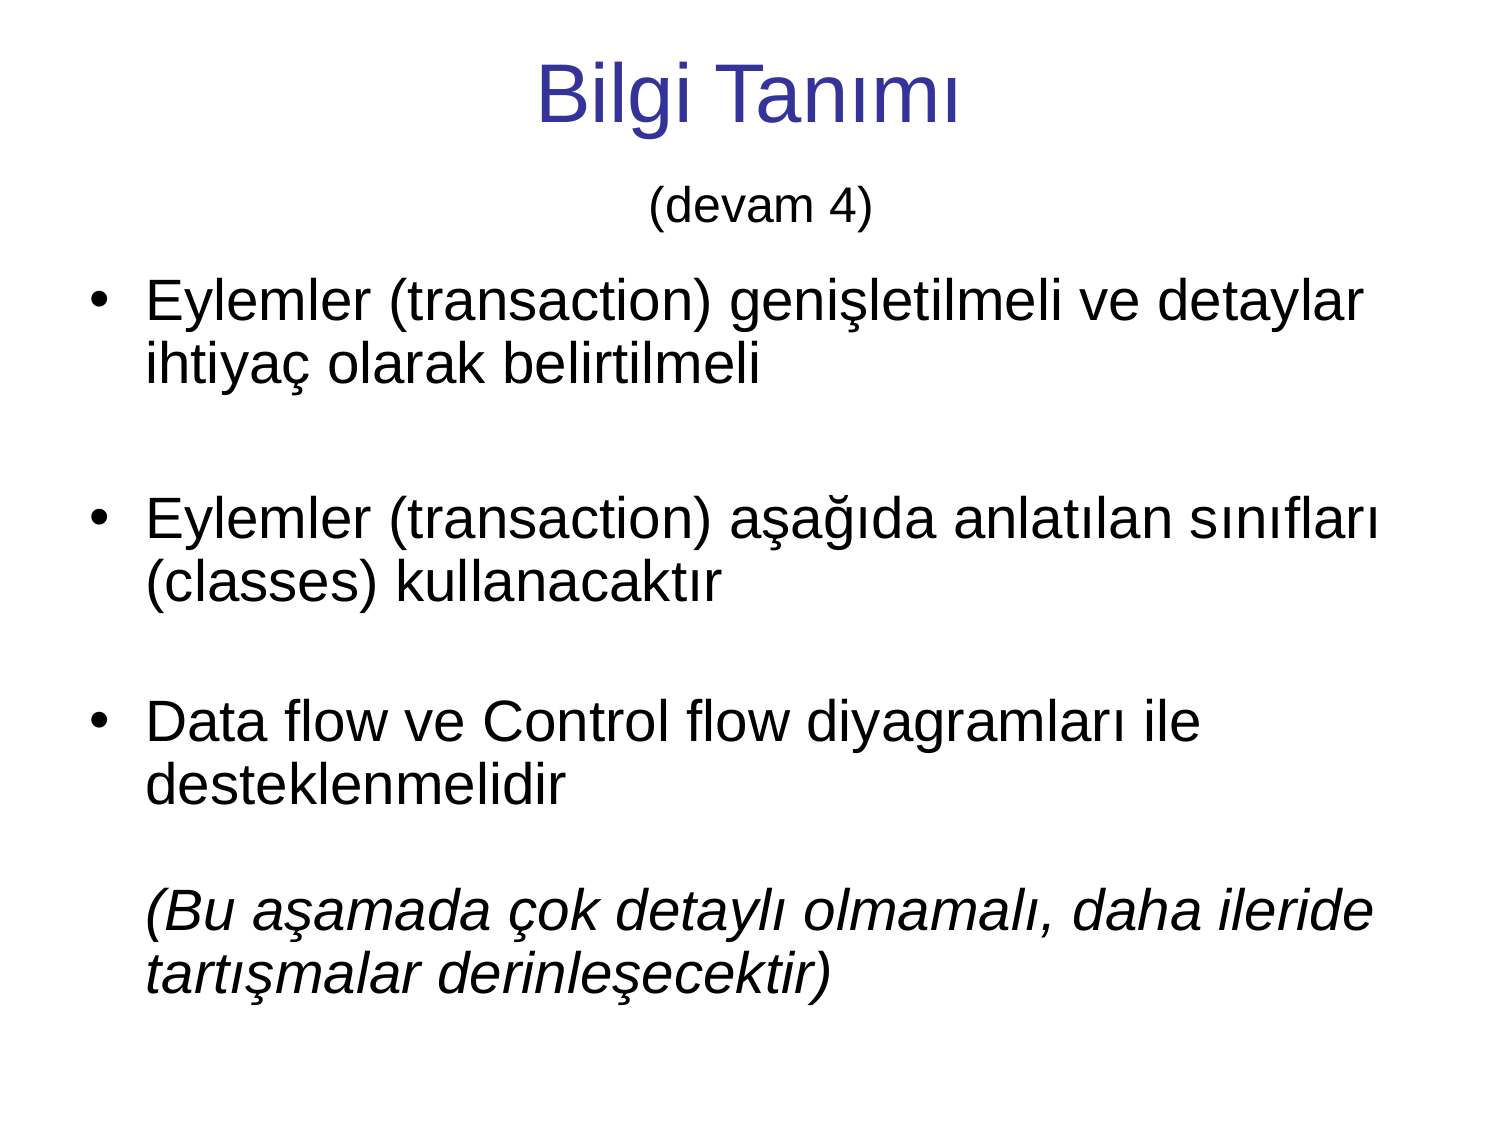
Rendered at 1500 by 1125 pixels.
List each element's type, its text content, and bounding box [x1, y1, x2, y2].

list Eylemler (transaction) genişletilmeli ve detaylar ihtiyaç olarak belirtilmeli Eylemler (transaction) aşağıda anlatılan sınıfları (classes) kullanacaktır Data flow ve Control flow diyagramları ile desteklenmelidir (Bu aşamada çok detaylı olmamalı, daha ileride tartışmalar derinleşecektir) [74, 262, 1426, 1095]
title Bilgi Tanımı (devam 4) [74, 30, 1426, 247]
